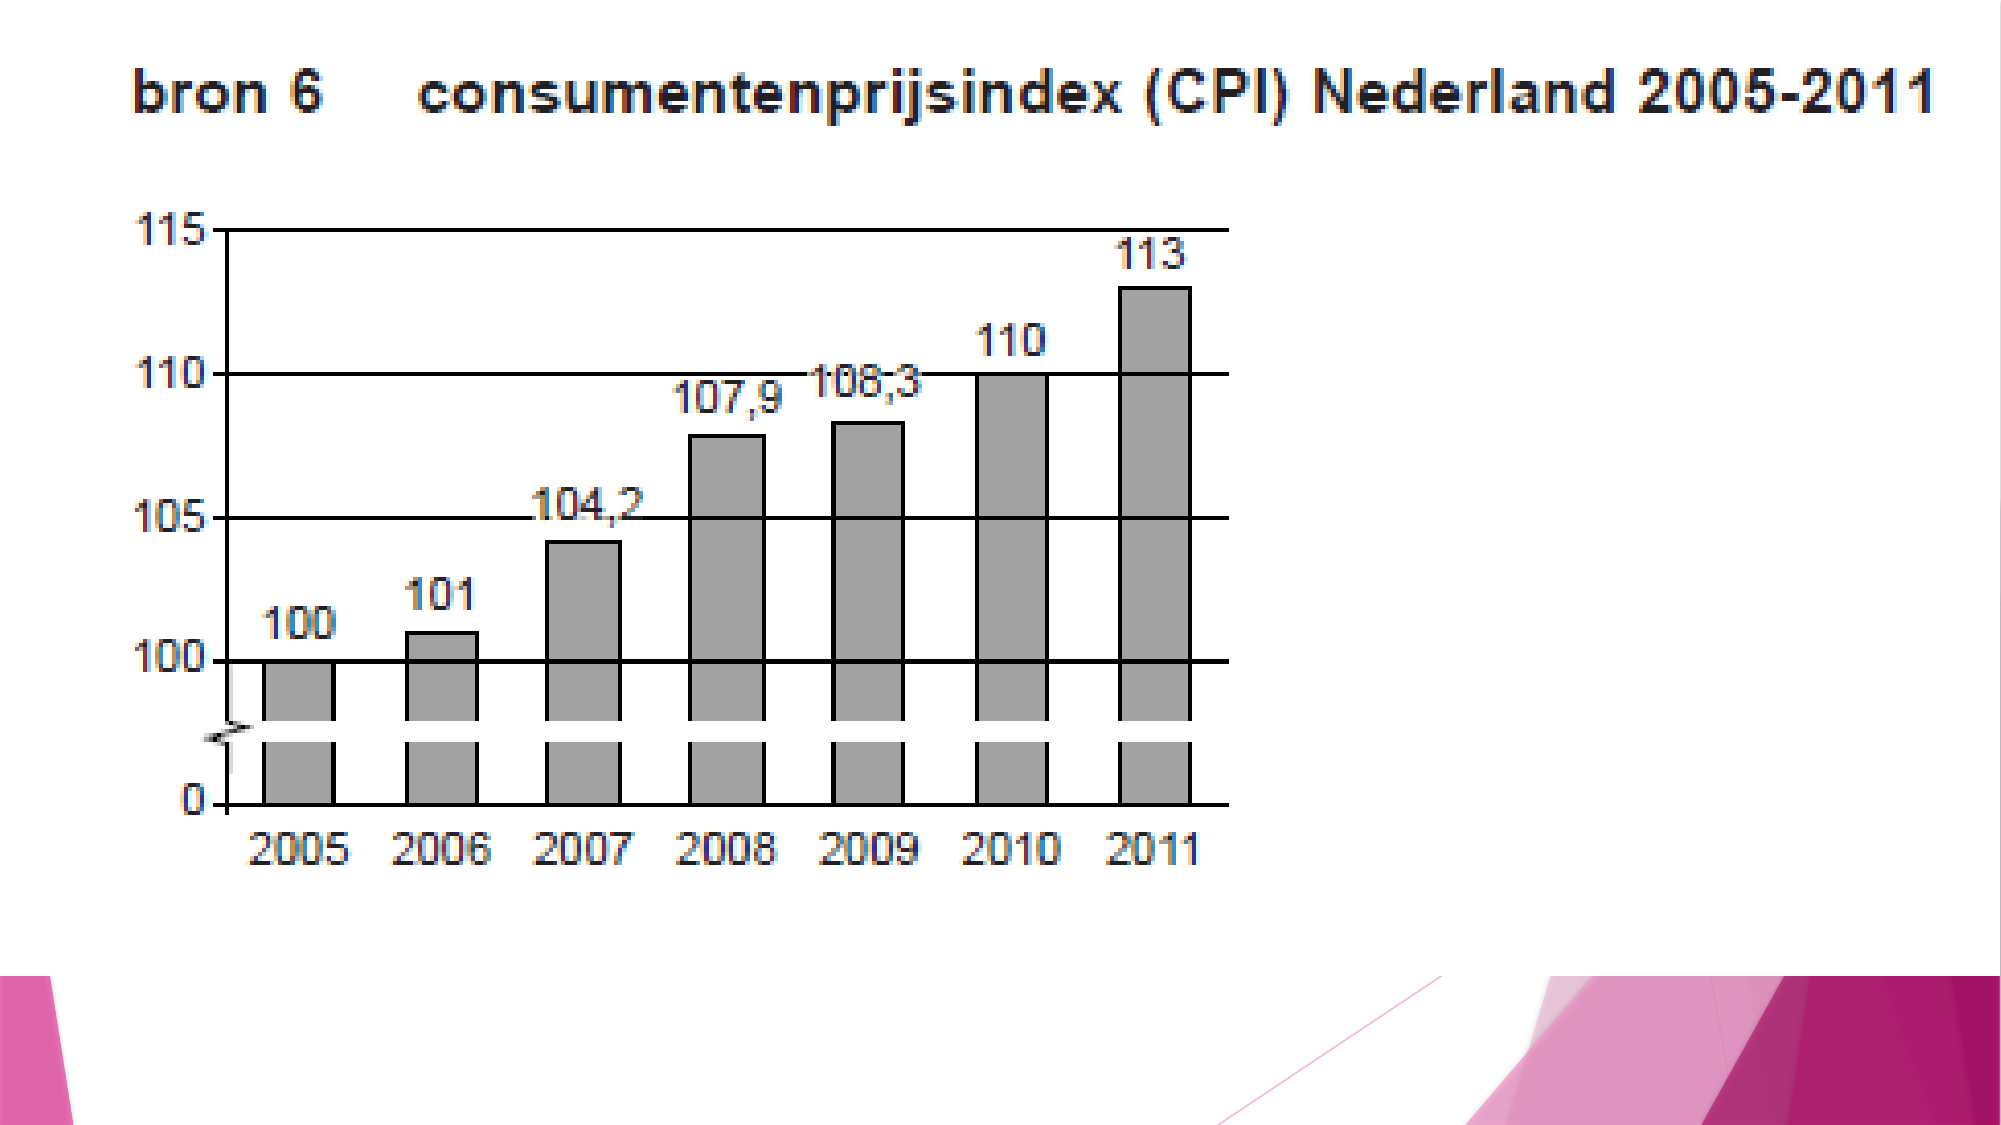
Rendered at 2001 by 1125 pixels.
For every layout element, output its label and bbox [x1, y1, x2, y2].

picture [0, 0, 2000, 976]
